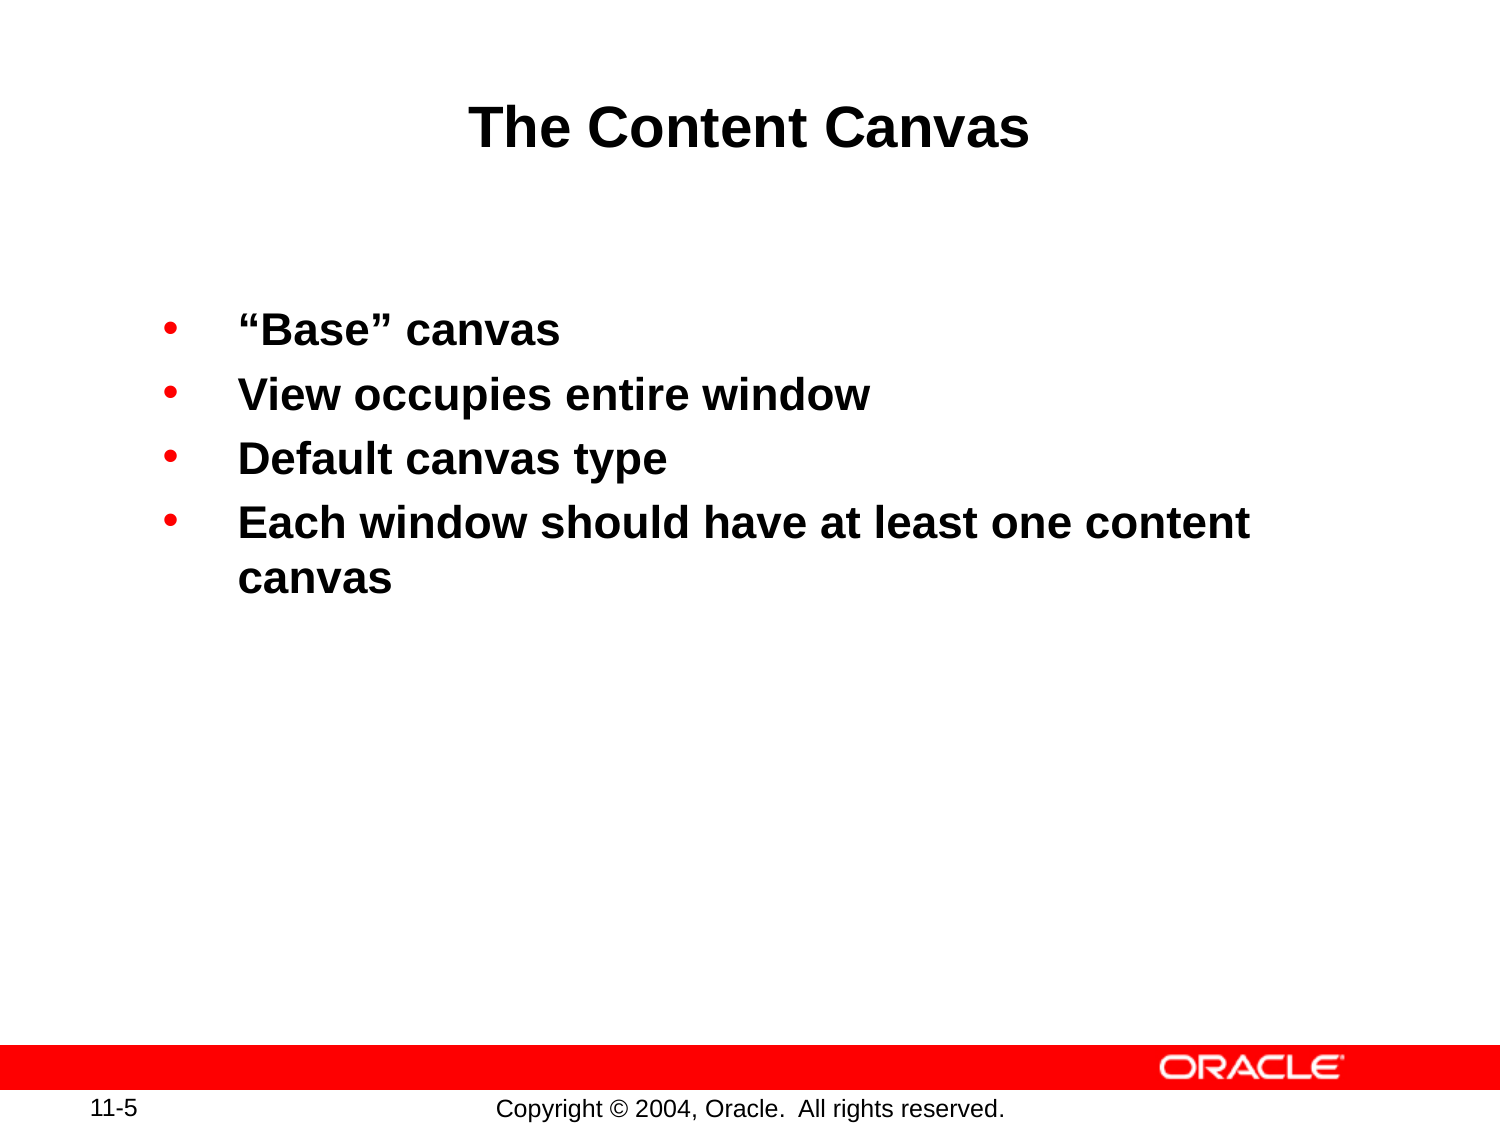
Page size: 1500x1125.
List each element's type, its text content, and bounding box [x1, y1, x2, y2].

title The Content Canvas [149, 87, 1351, 232]
list “Base” canvas View occupies entire window Default canvas type Each window should have at least one content canvas [141, 297, 1351, 603]
